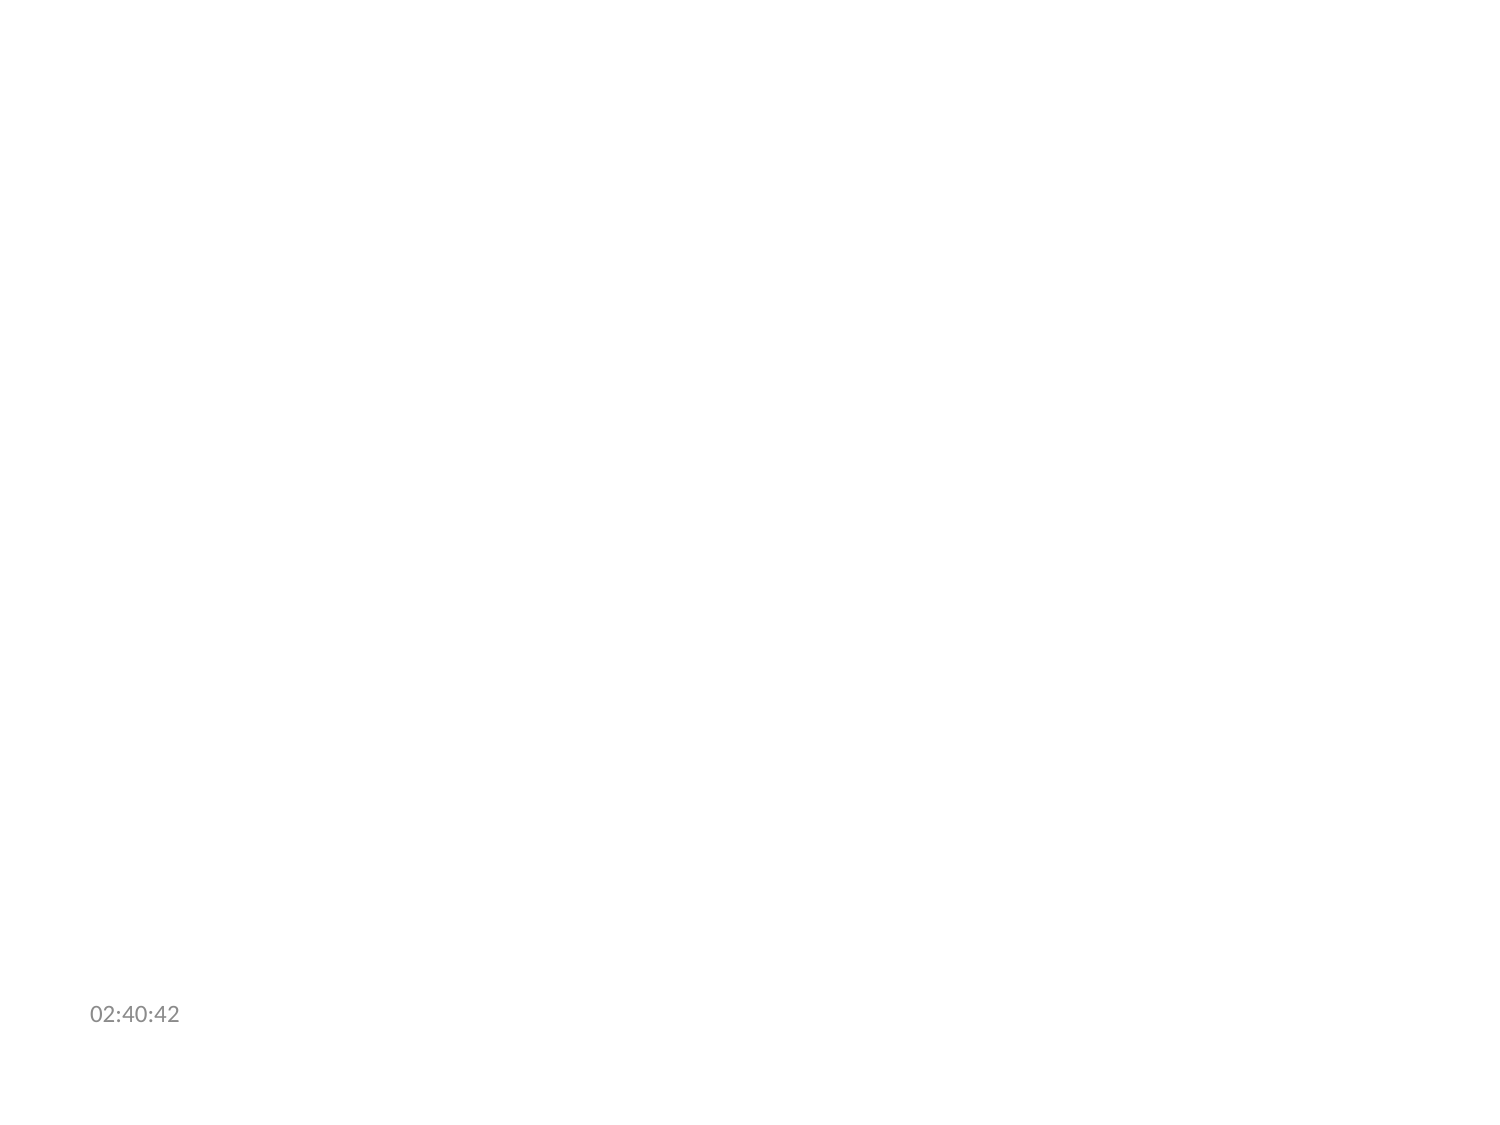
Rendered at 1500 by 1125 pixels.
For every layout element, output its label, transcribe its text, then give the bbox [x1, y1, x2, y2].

text_box 15:35:09 [75, 982, 425, 1043]
